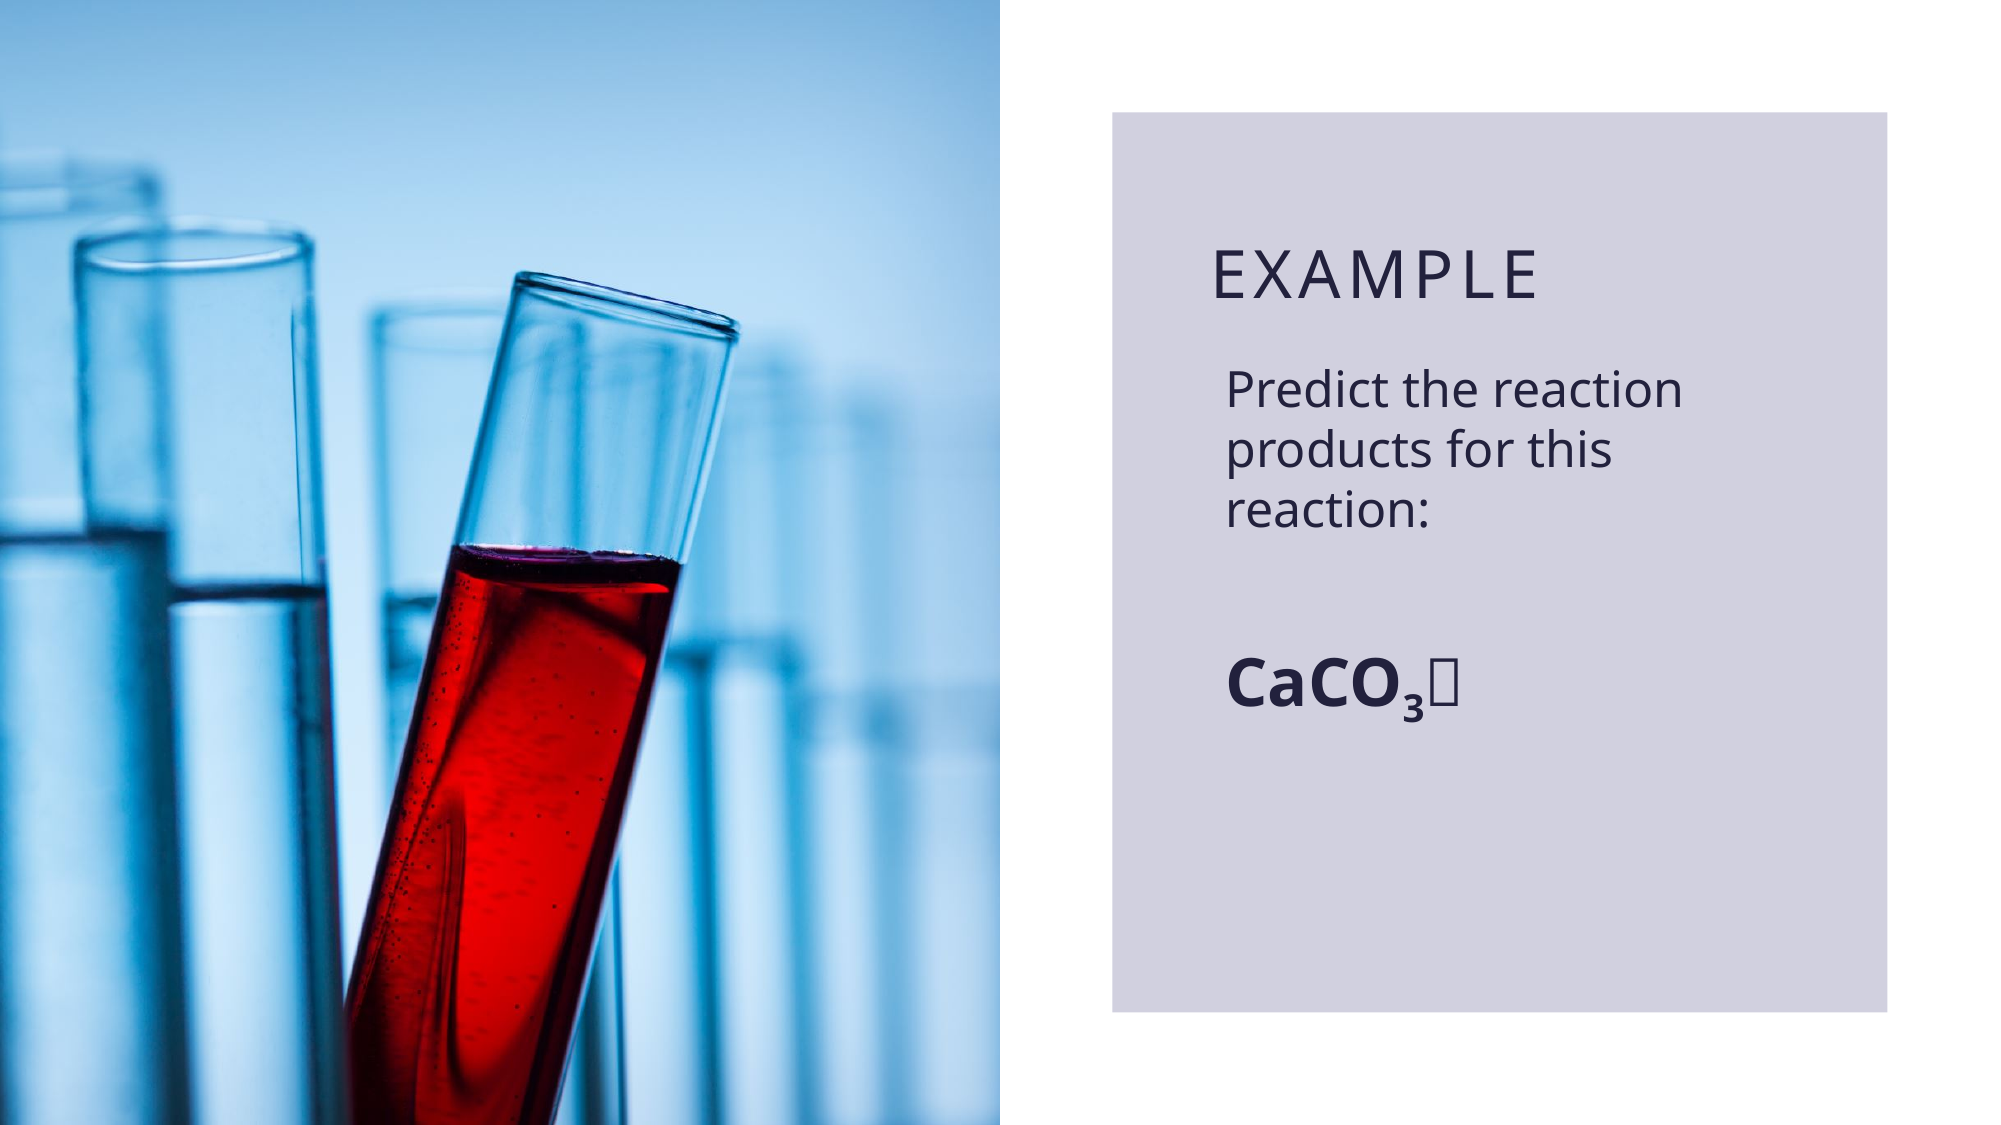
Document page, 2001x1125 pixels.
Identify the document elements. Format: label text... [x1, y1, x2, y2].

list Predict the reaction products for this reaction: CaCO3 [1210, 350, 1797, 933]
title Example [1195, 157, 1805, 321]
text_box [1111, 111, 1888, 1013]
picture [0, 0, 1000, 1125]
text_box [1000, 0, 2000, 1125]
